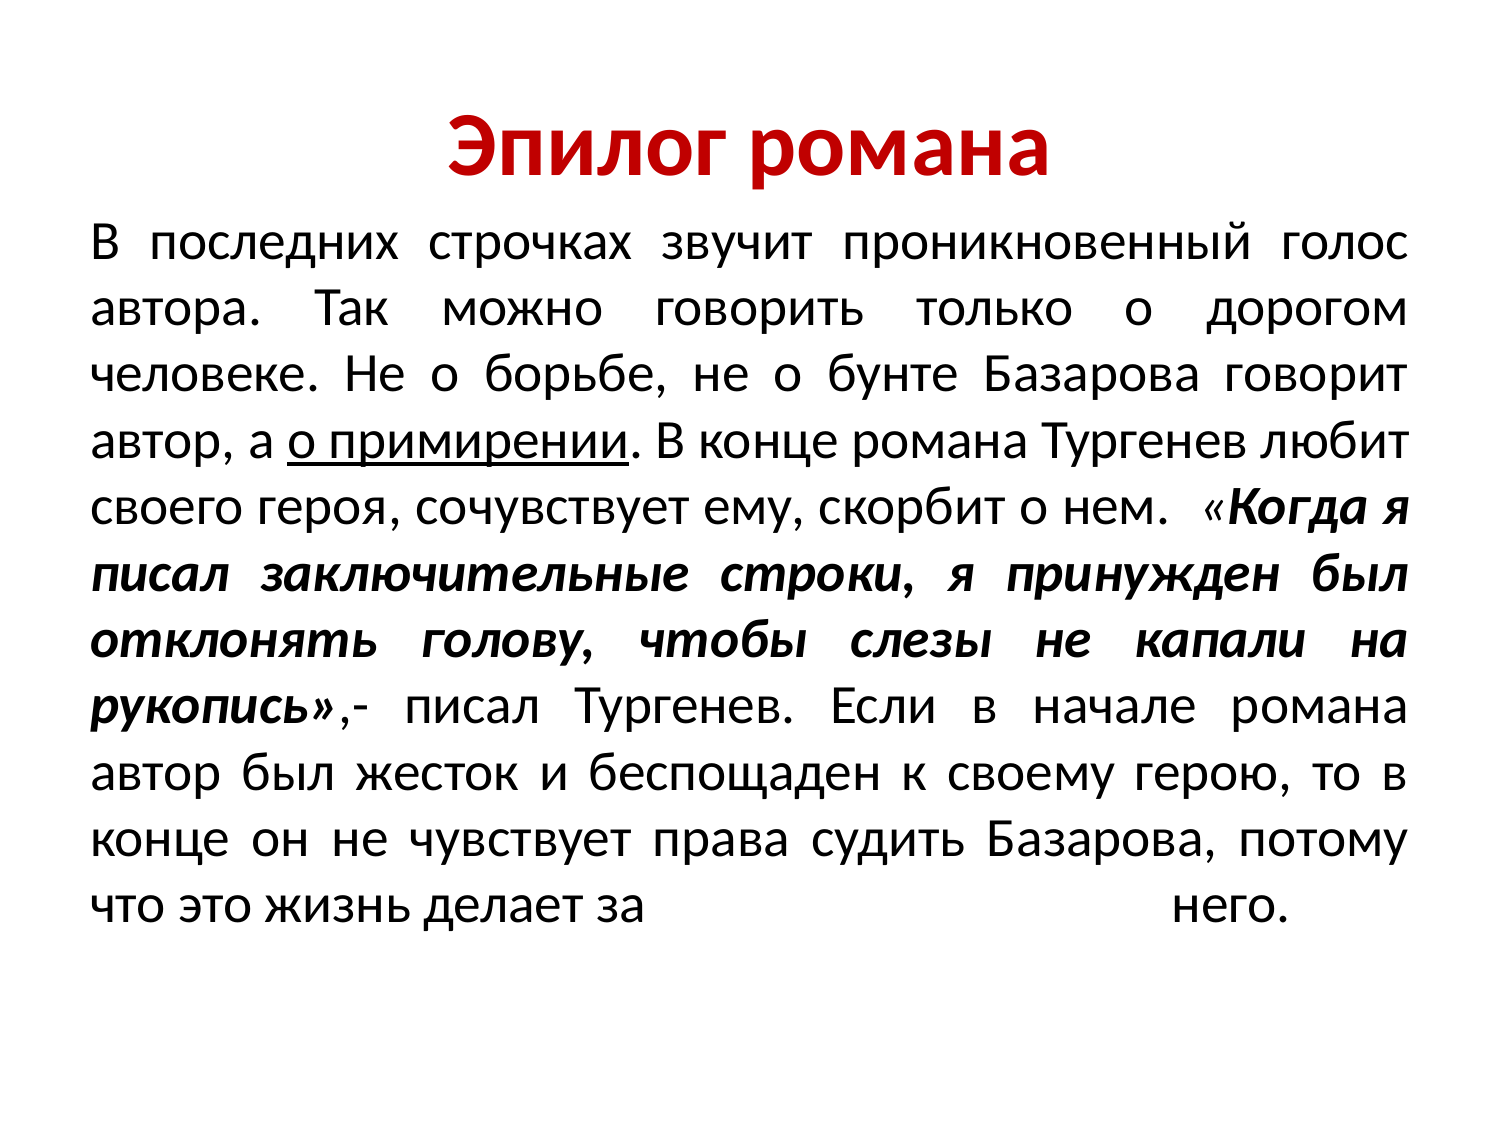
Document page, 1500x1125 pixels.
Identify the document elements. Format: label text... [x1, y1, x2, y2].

list В последних строчках звучит проникновенный голос автора. Так можно говорить только о дорогом человеке. Не о борьбе, не о бунте Базарова говорит автор, а о примирении. В конце романа Тургенев любит своего героя, сочувствует ему, скорбит о нем. «Когда я писал заключительные строки, я принужден был отклонять голову, чтобы слезы не капали на рукопись»,- писал Тургенев. Если в начале романа автор был жесток и беспощаден к своему герою, то в конце он не чувствует права судить Базарова, потому что это жизнь делает за него. [75, 196, 1425, 1005]
title Эпилог романа [75, 45, 1425, 196]
